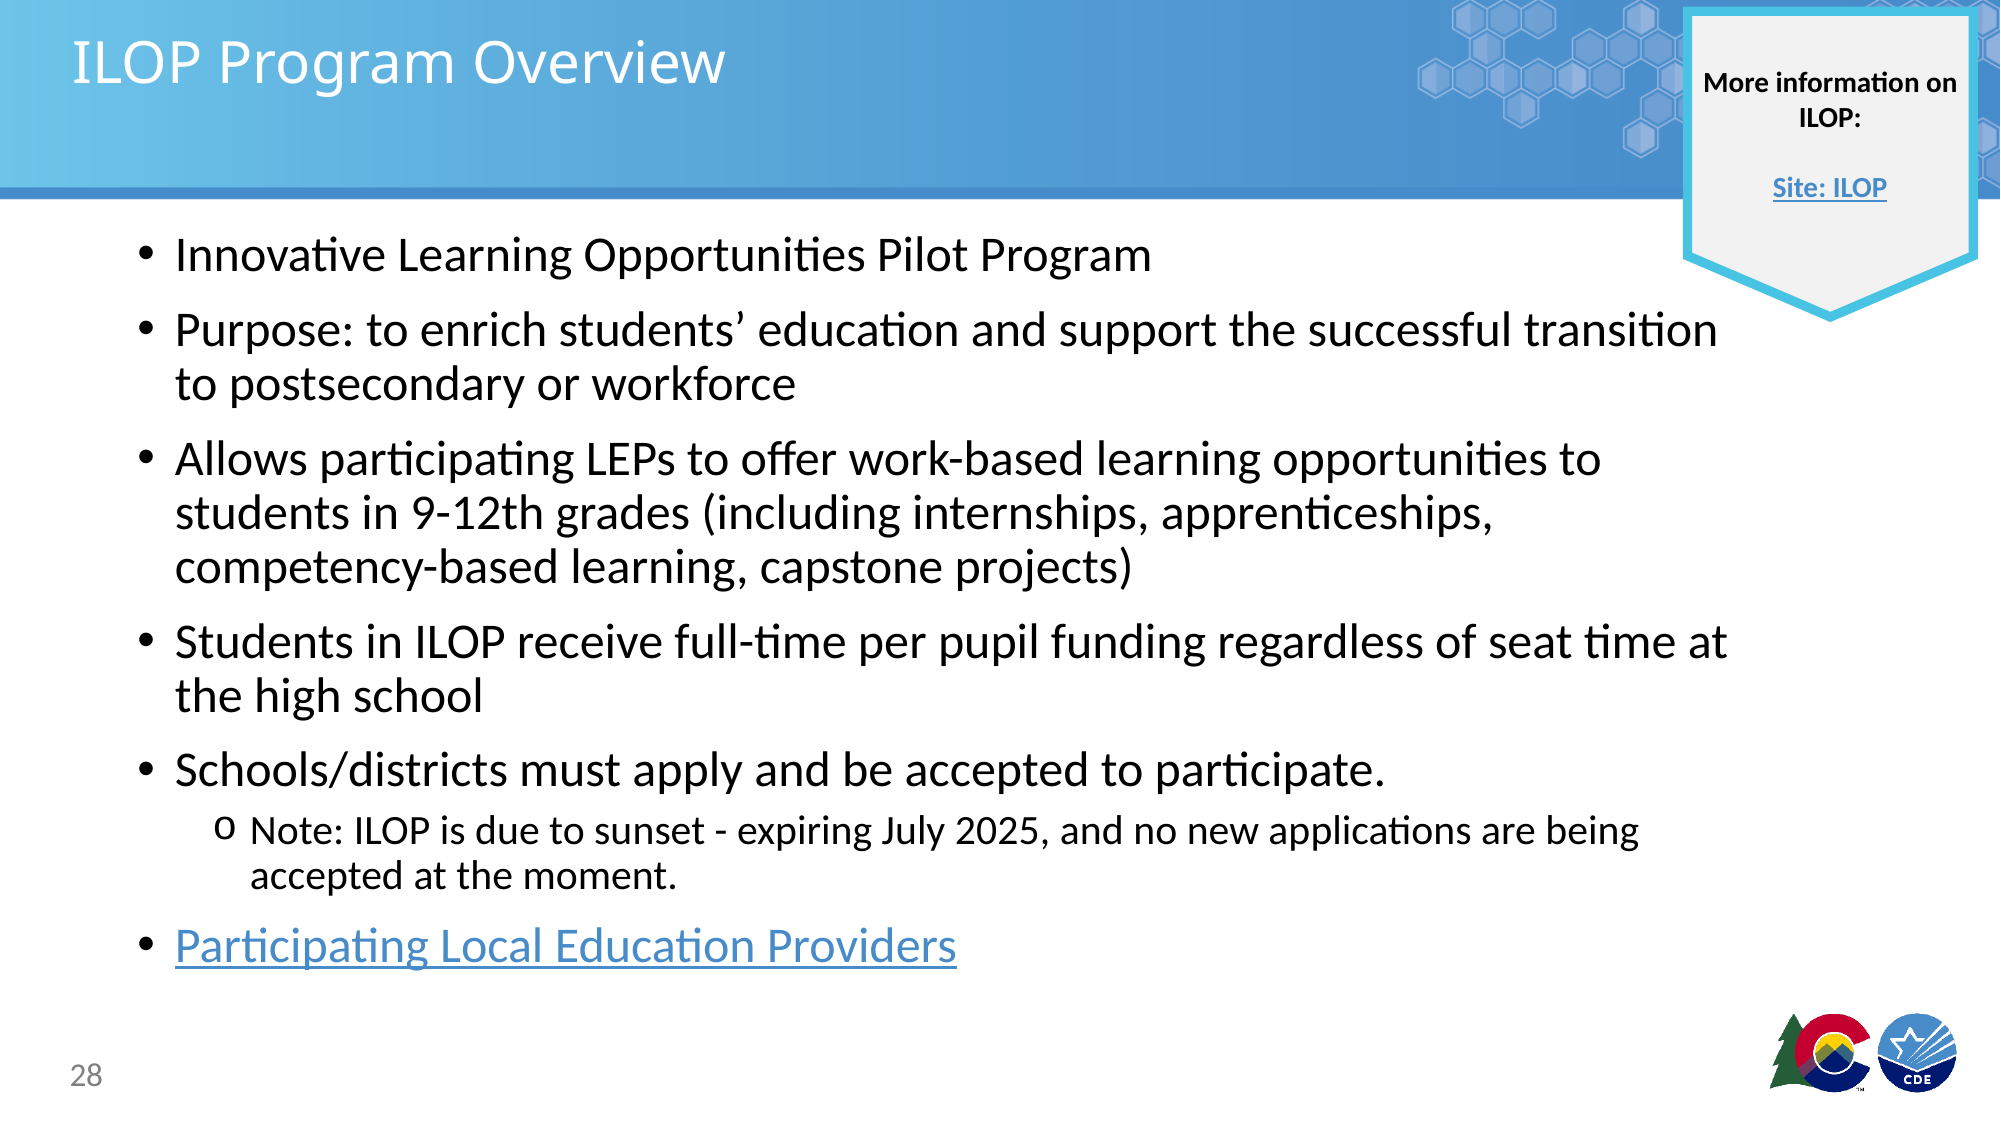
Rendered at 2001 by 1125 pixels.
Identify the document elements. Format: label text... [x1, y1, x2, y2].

list Innovative Learning Opportunities Pilot Program Purpose: to enrich students’ education and support the successful transition to postsecondary or workforce Allows participating LEPs to offer work-based learning opportunities to students in 9-12th grades (including internships, apprenticeships, competency-based learning, capstone projects) Students in ILOP receive full-time per pupil funding regardless of seat time at the high school Schools/districts must apply and be accepted to participate. Note: ILOP is due to sunset - expiring July 2025, and no new applications are being accepted at the moment. Participating Local Education Providers [137, 228, 1746, 985]
picture [0, 0, 2000, 200]
slide_number 28 [54, 1042, 505, 1103]
picture [1768, 1012, 1957, 1093]
text_box More information on ILOP: Site: ILOP [1686, 10, 1975, 319]
title ILOP Program Overview [72, 33, 1396, 182]
